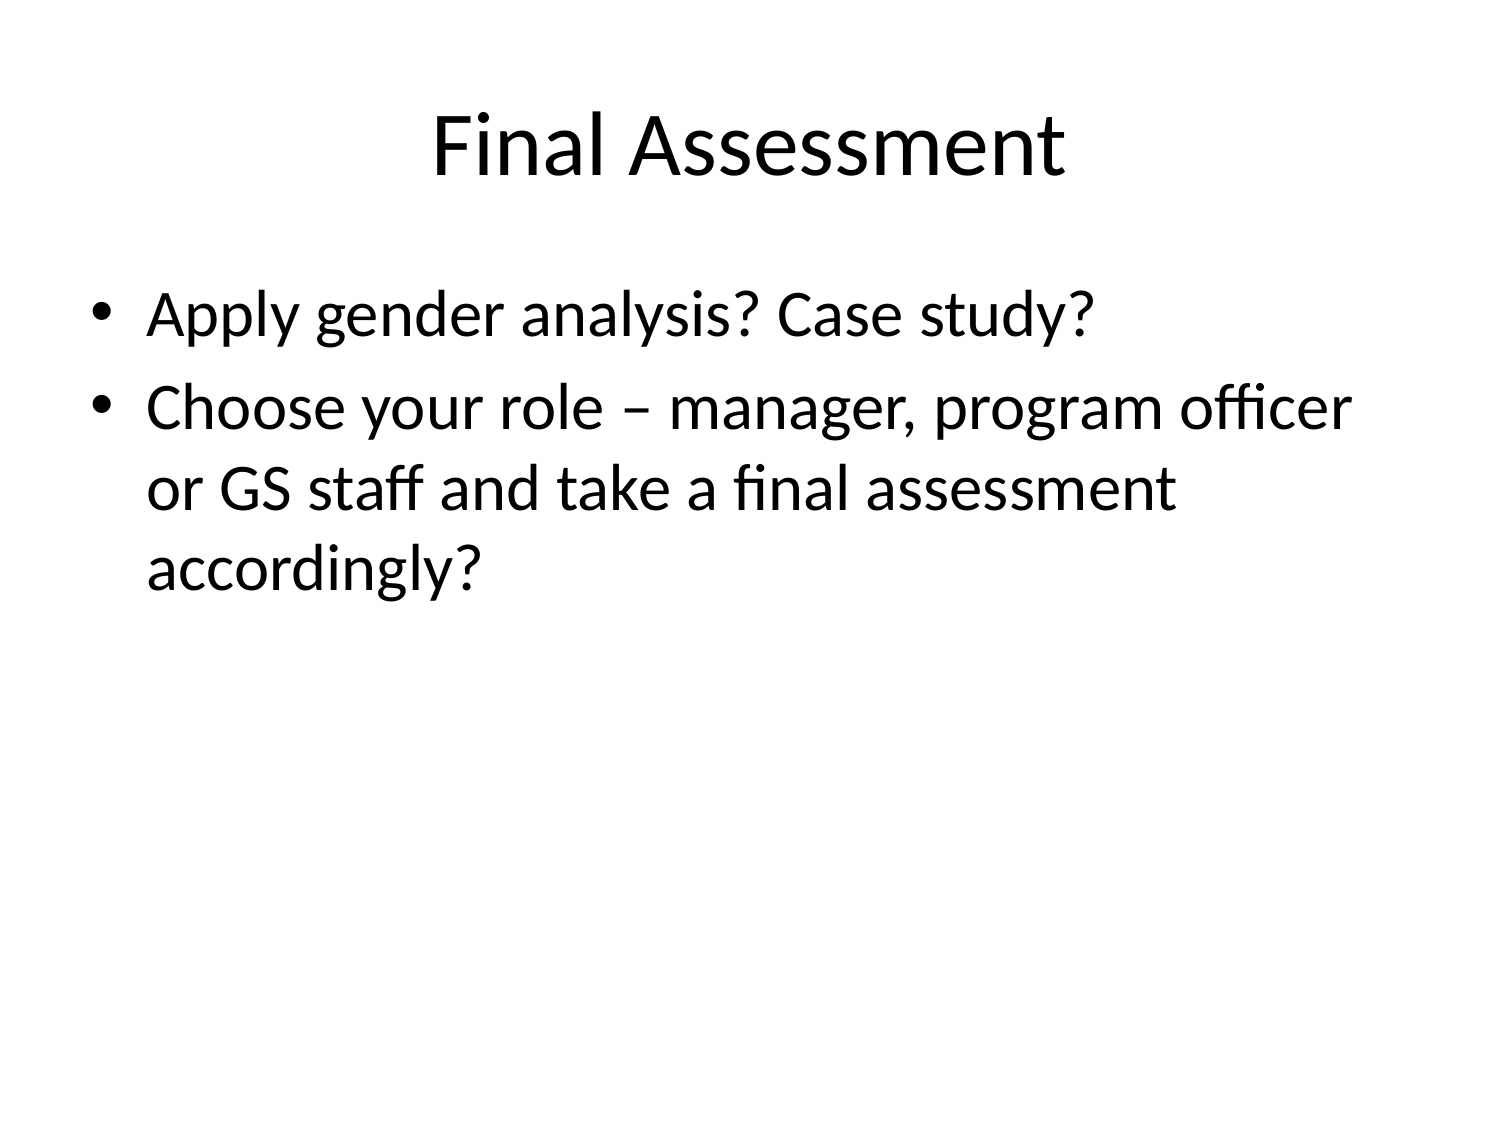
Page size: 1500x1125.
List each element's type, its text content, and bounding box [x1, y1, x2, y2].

list Apply gender analysis? Case study? Choose your role – manager, program officer or GS staff and take a final assessment accordingly? [75, 262, 1425, 1005]
title Final Assessment [75, 45, 1425, 233]
